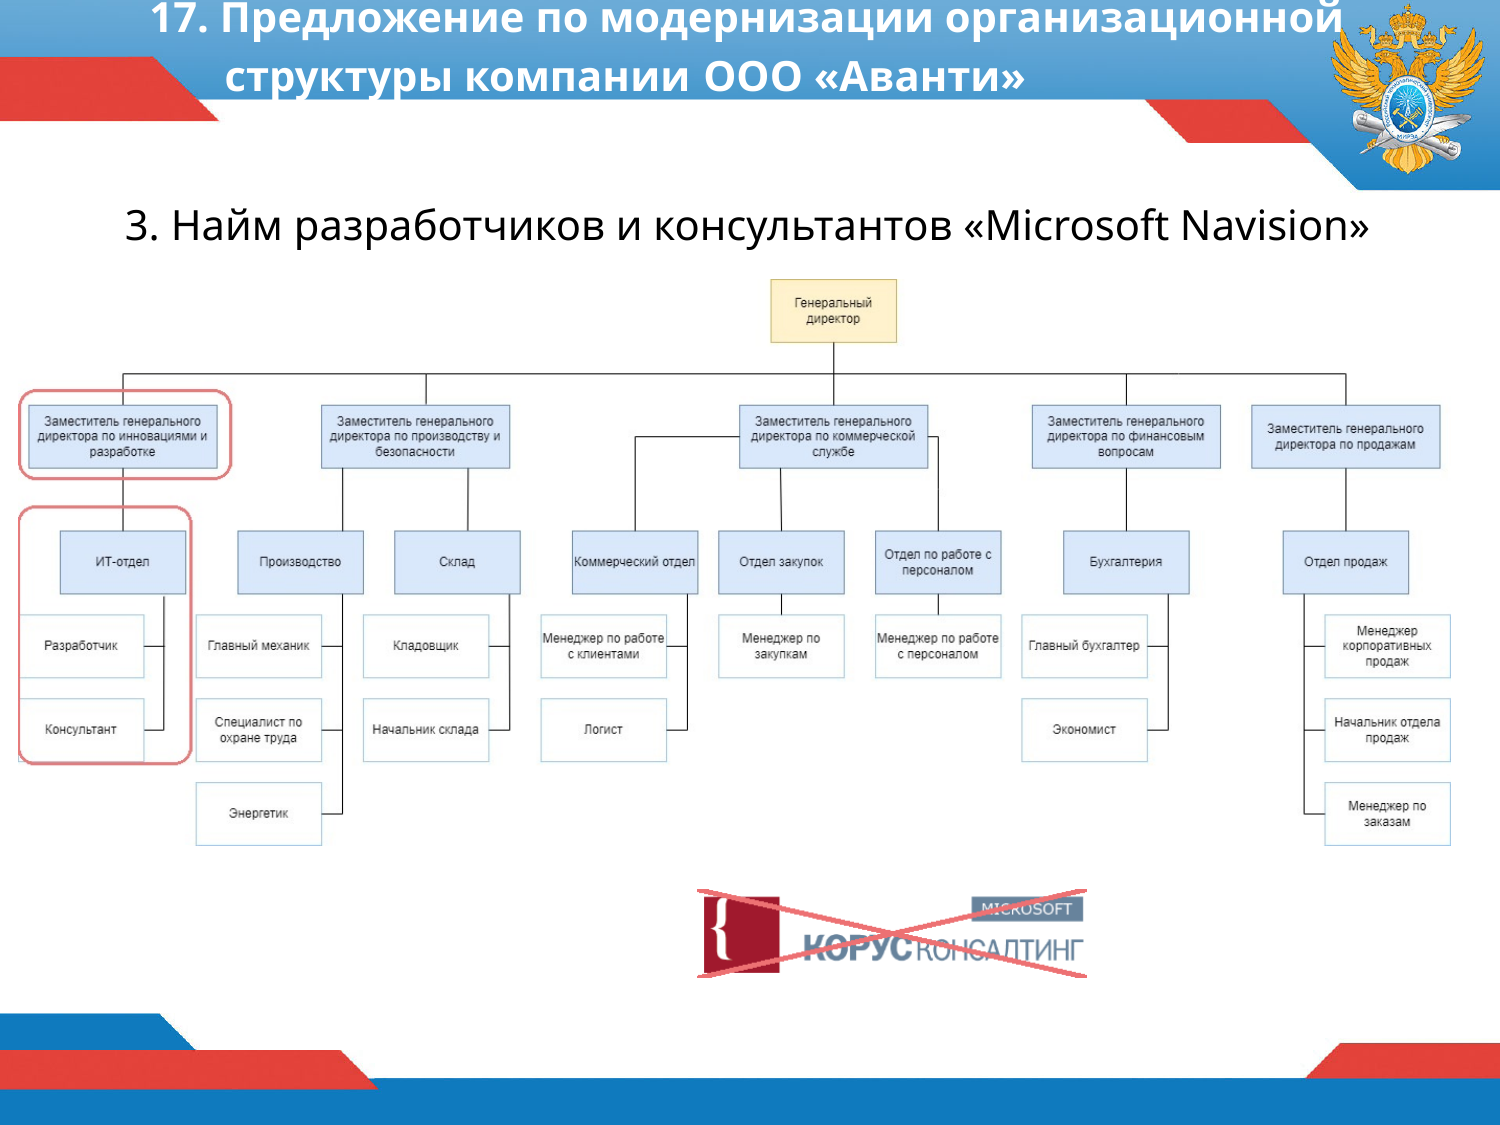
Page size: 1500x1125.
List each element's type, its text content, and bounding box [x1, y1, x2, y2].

picture [0, 0, 1500, 1125]
text_box 17. Предложение по модернизации организационной структуры компании ООО «Аванти» [134, 0, 1500, 145]
text_box 3. Найм разработчиков и консультантов «Microsoft Navision» [110, 191, 1500, 335]
